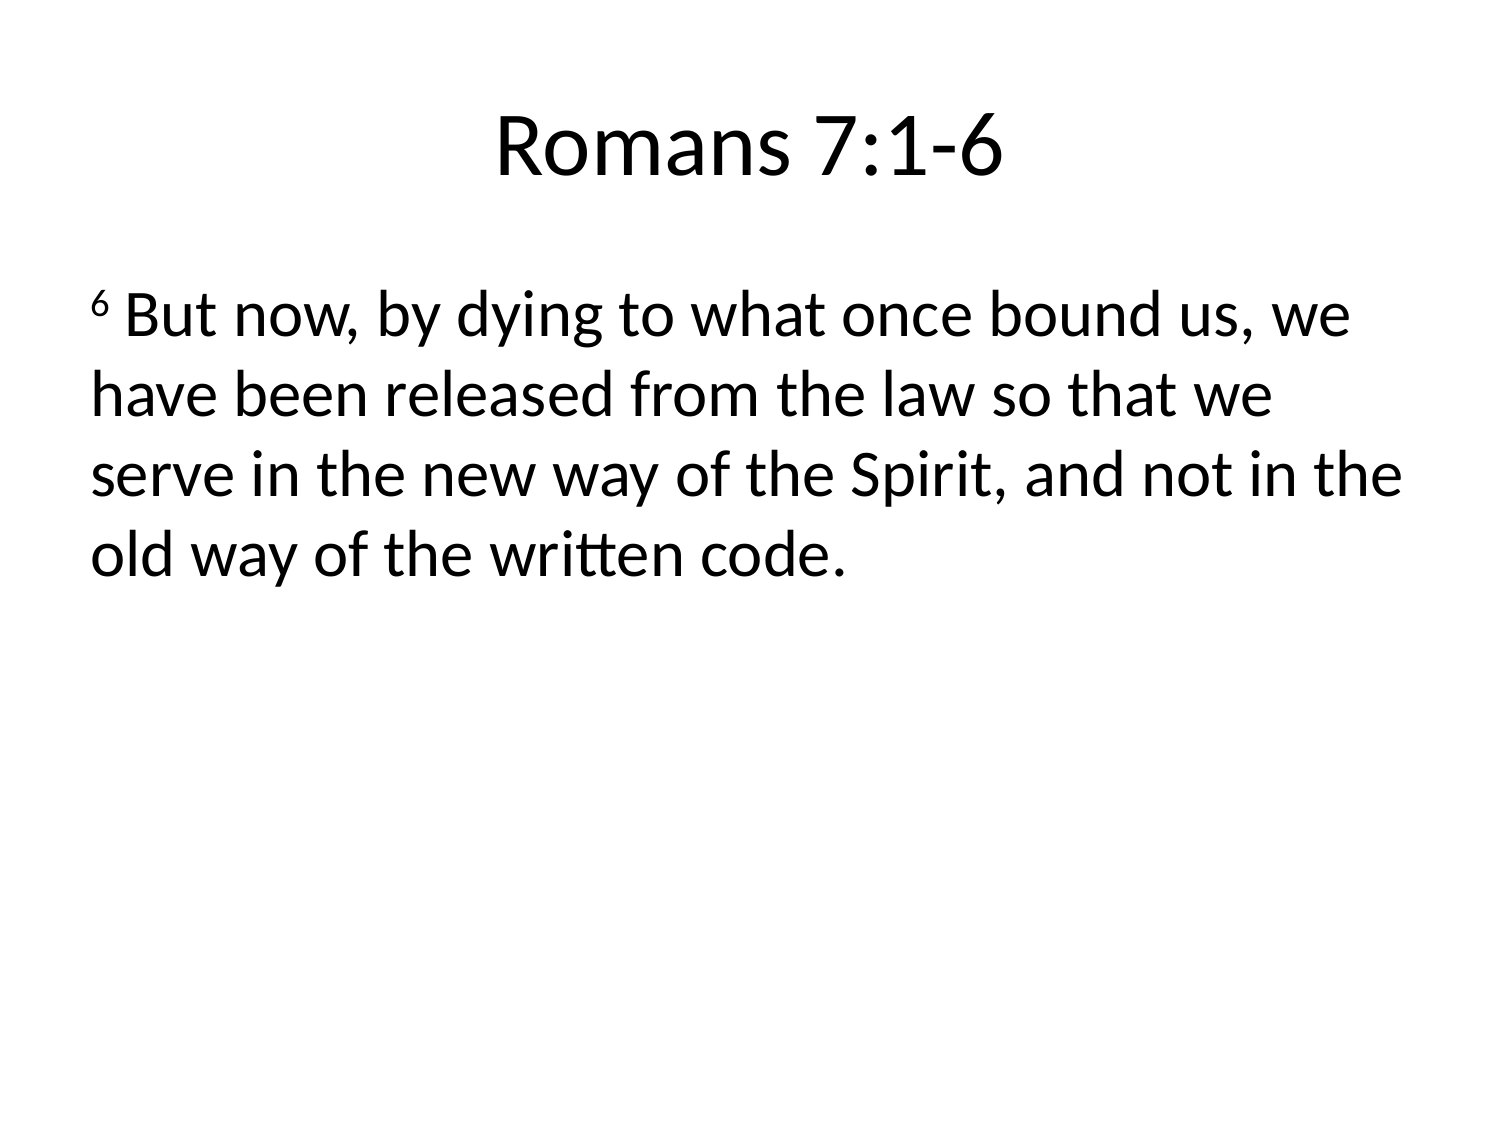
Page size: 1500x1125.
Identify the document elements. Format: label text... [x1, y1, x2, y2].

title Romans 7:1-6 [75, 45, 1425, 233]
list 6 But now, by dying to what once bound us, we have been released from the law so that we serve in the new way of the Spirit, and not in the old way of the written code. [75, 262, 1425, 1005]
